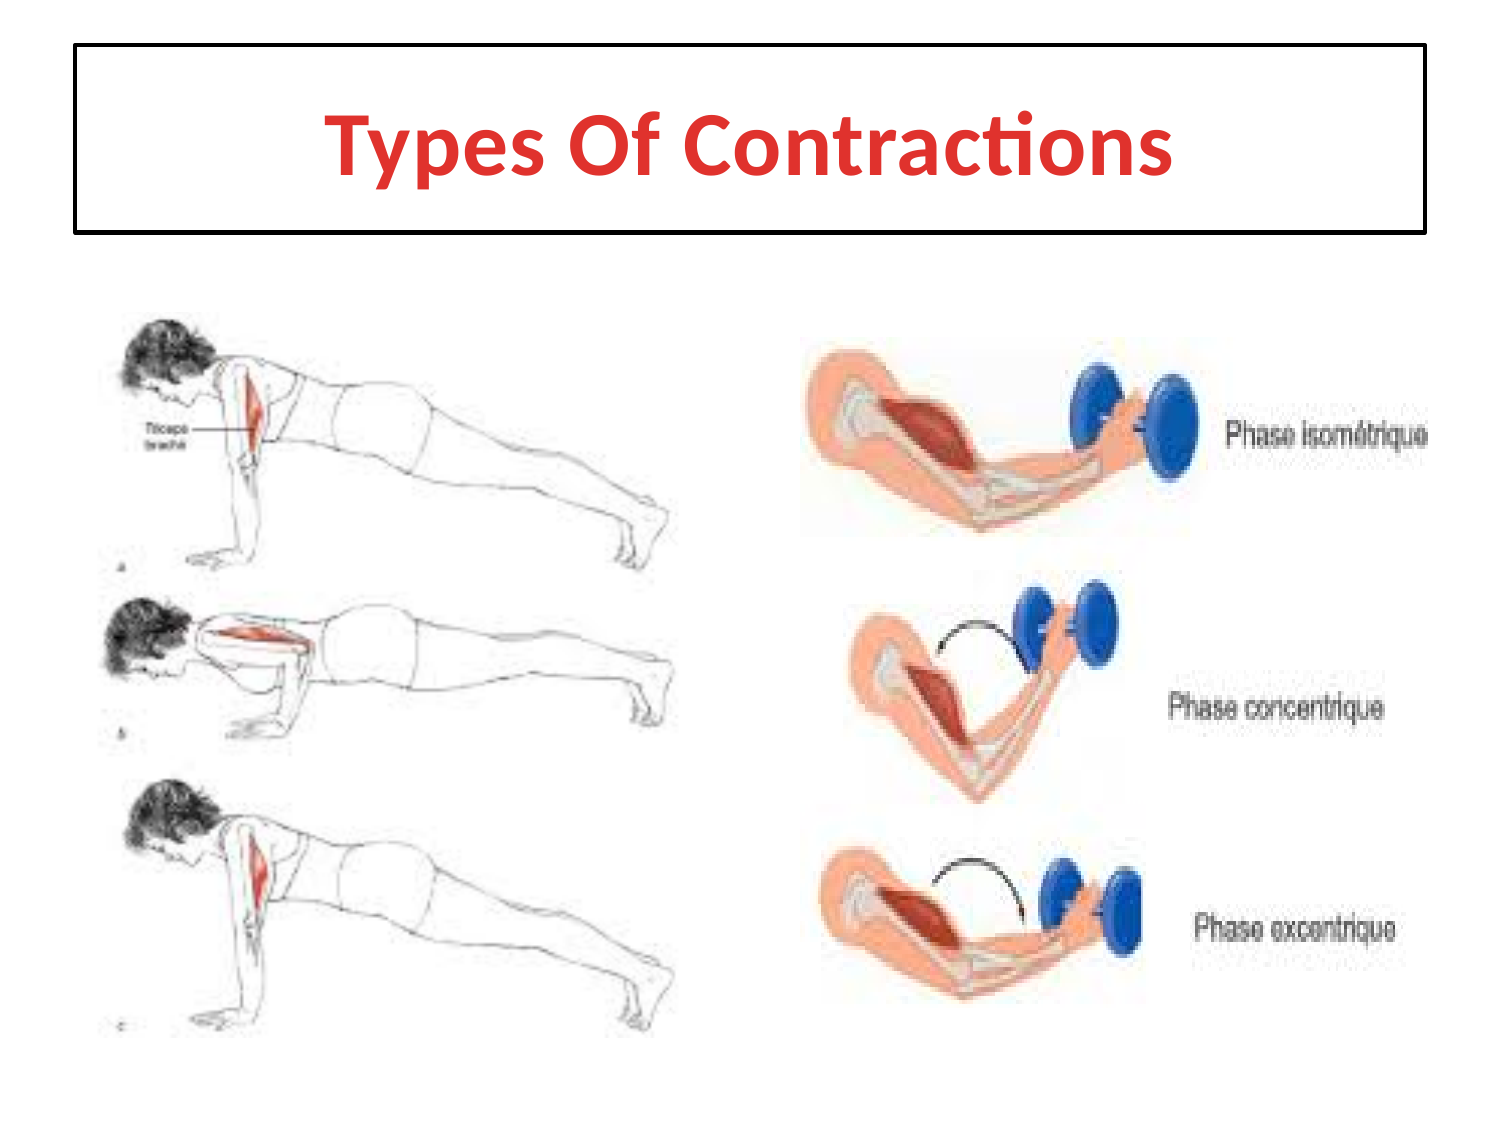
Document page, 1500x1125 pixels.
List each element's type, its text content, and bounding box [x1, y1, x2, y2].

picture [799, 337, 1451, 1038]
title Types Of Contractions [73, 43, 1427, 235]
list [74, 312, 688, 1038]
